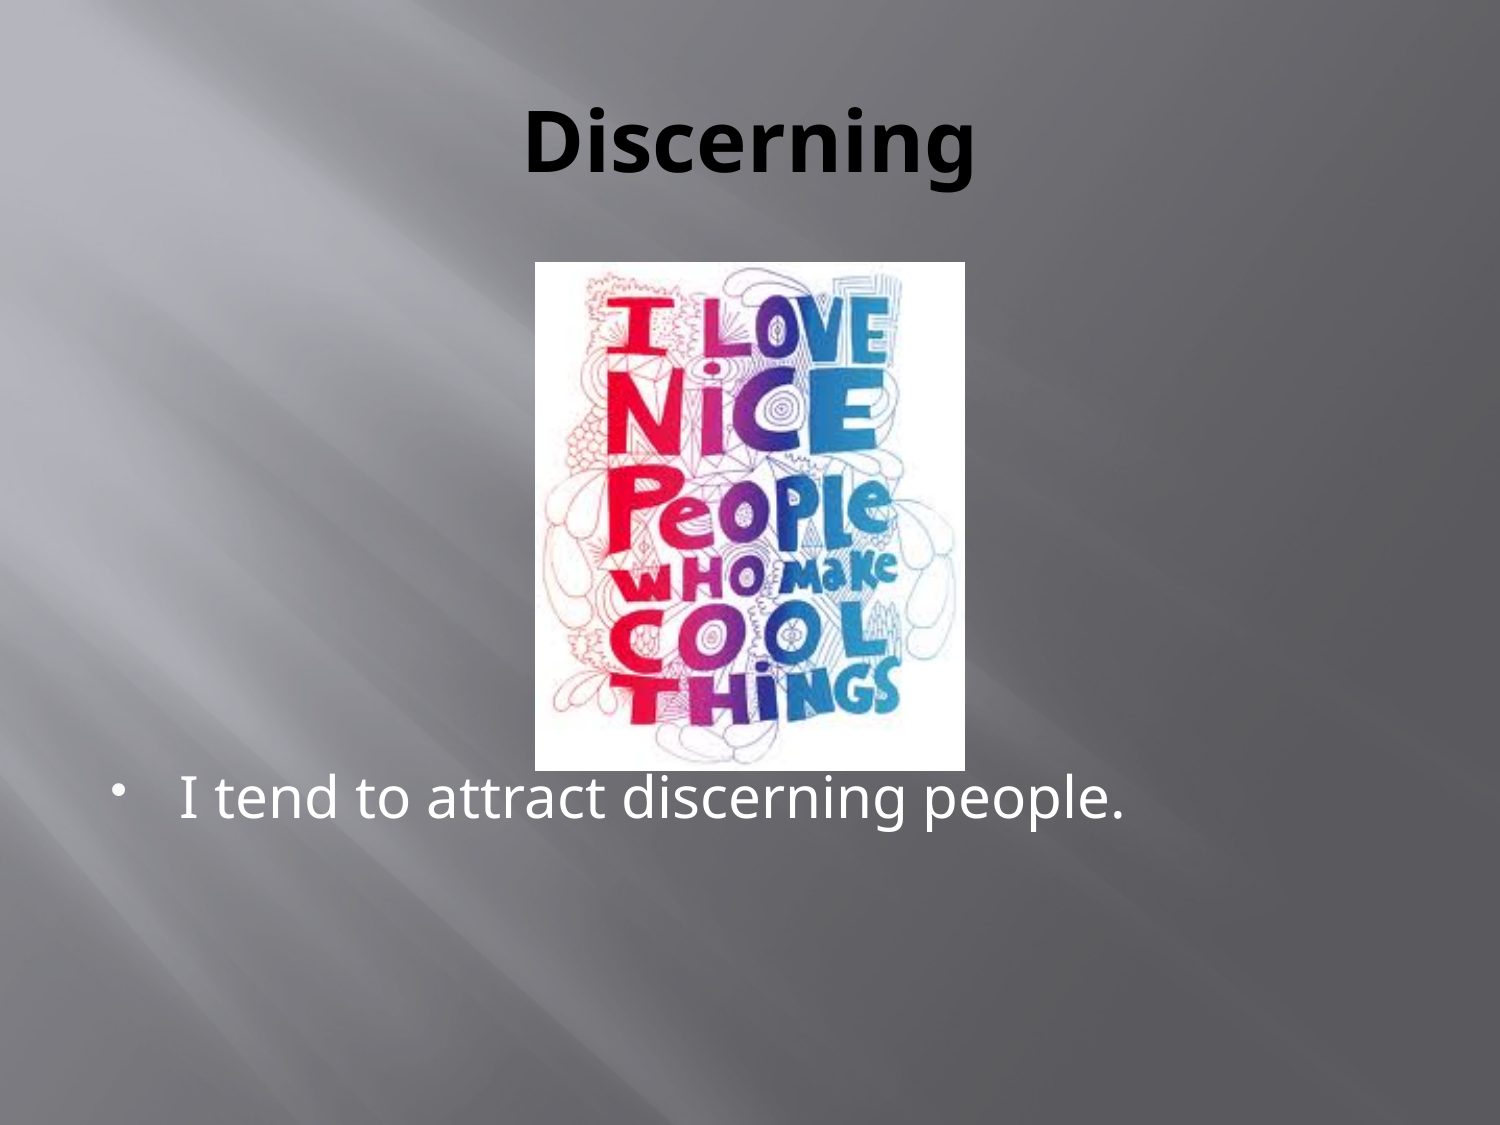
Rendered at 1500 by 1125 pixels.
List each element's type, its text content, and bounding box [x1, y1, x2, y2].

list I tend to attract discerning people. [75, 262, 1425, 1035]
picture [535, 262, 965, 771]
title Discerning [75, 45, 1425, 233]
